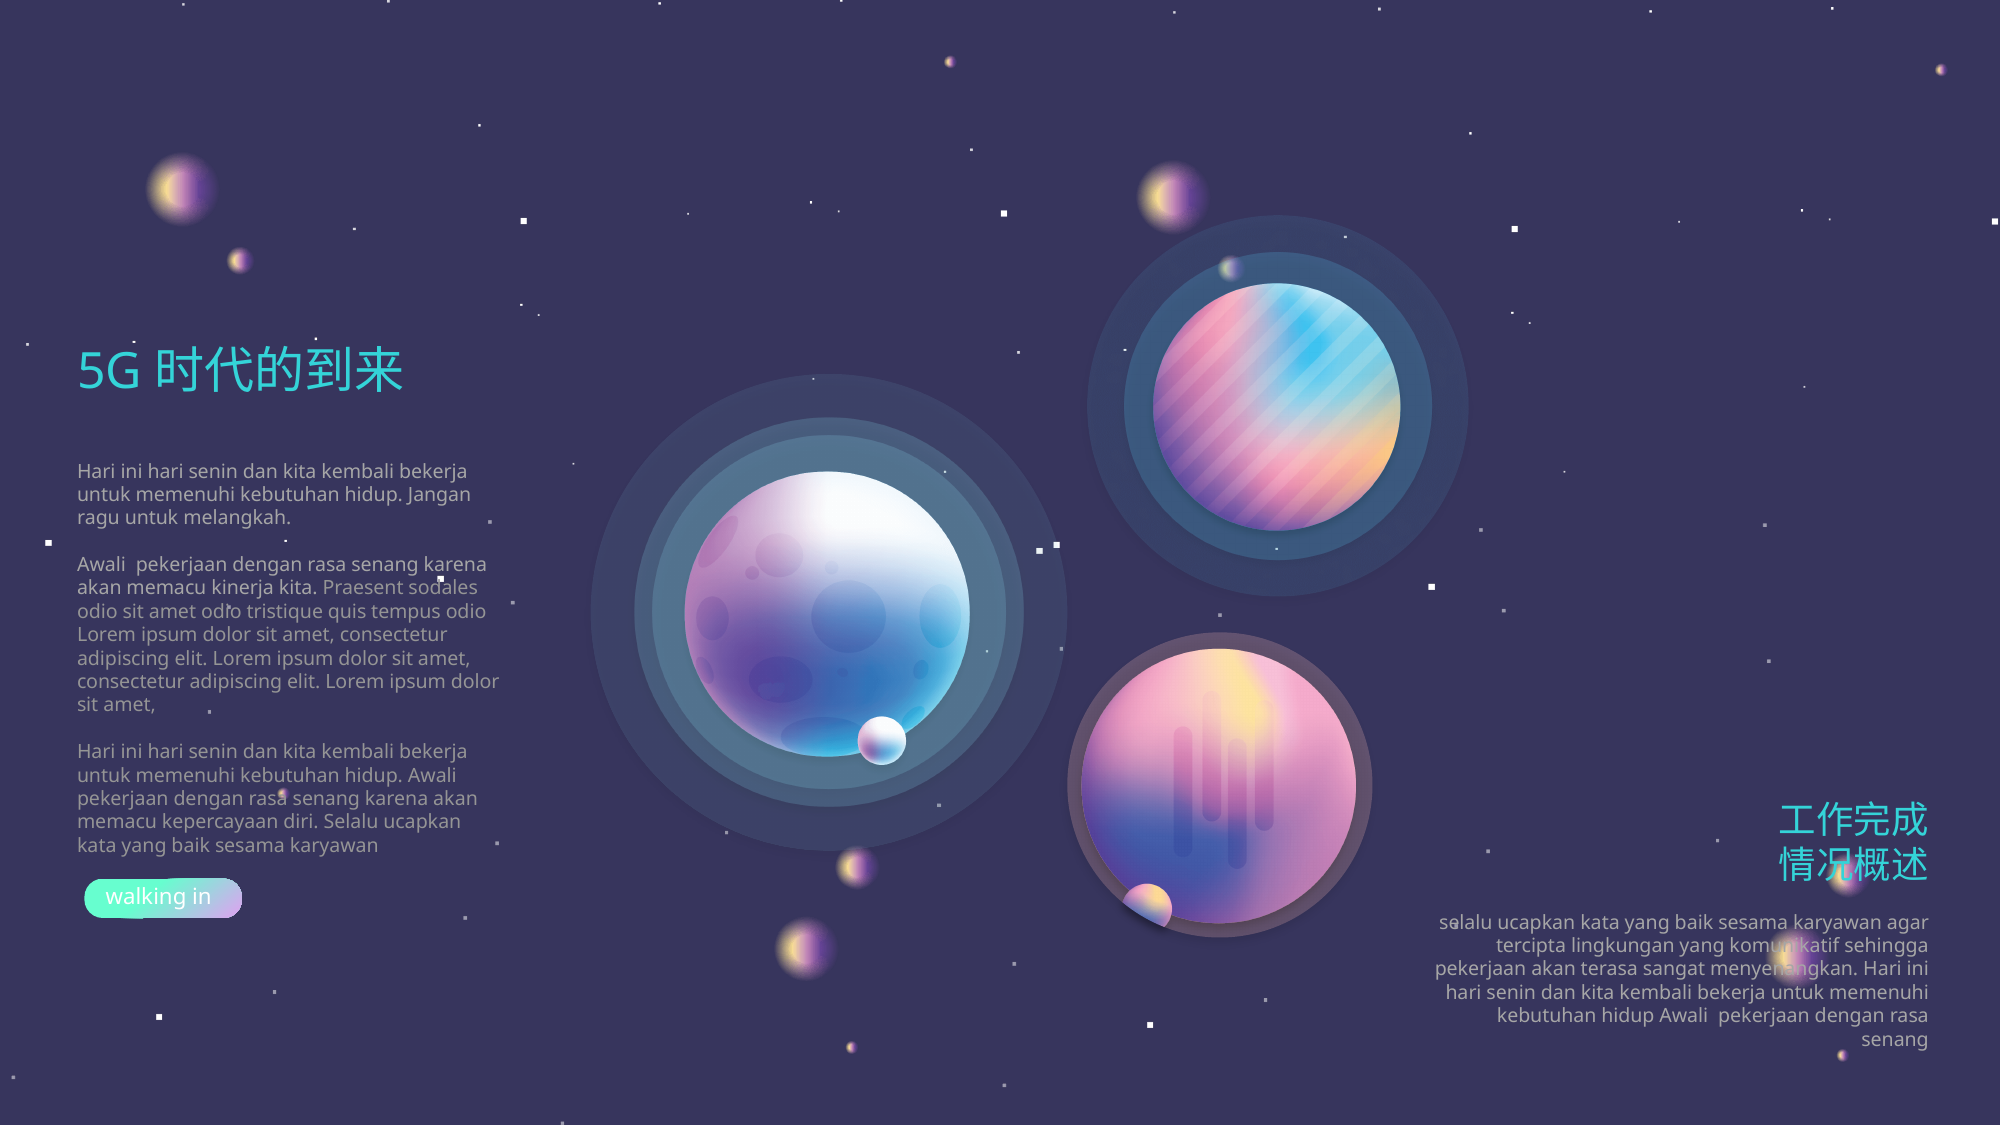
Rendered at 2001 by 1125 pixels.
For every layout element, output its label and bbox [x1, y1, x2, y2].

text_box [84, 874, 242, 918]
picture [0, 0, 2000, 1125]
